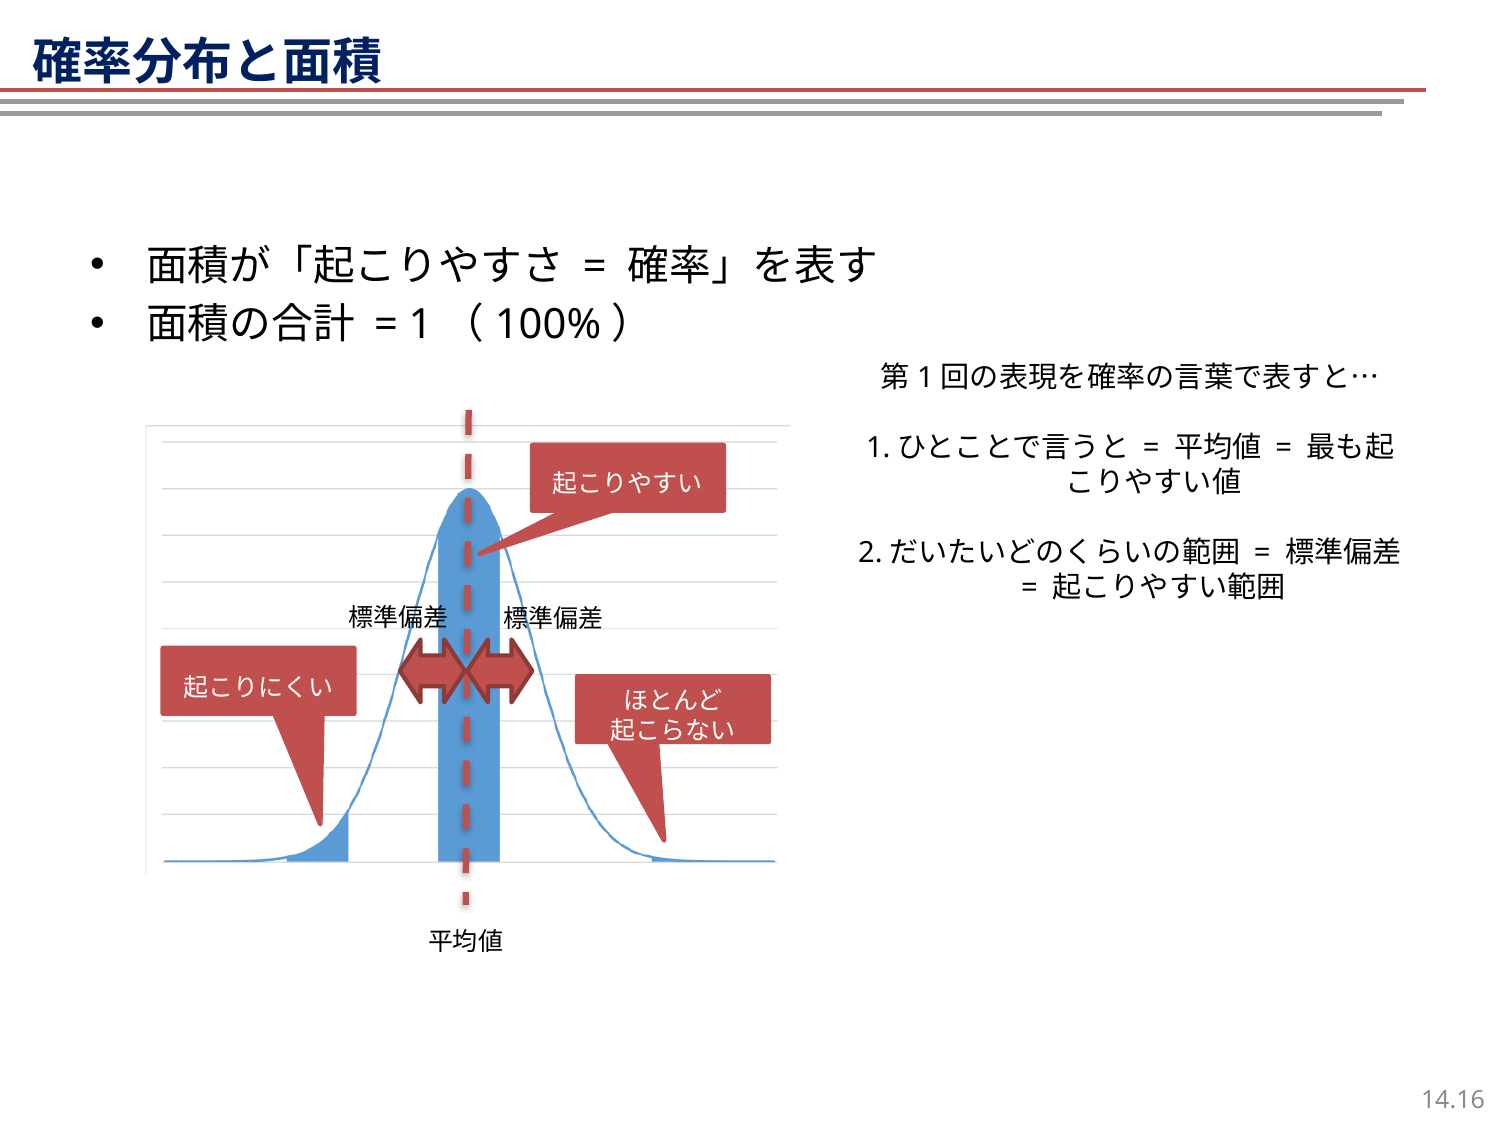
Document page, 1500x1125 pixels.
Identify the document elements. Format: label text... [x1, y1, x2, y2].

text_box 平均値 [413, 917, 518, 963]
picture [469, 425, 791, 875]
slide_number 15 [1381, 1065, 1500, 1125]
picture [145, 425, 465, 875]
text_box 第1回の表現を確率の言葉で表すと… 1.ひとことで言うと = 平均値 = 最も起こりやすい値 2.だいたいどのくらいの範囲 = 標準偏差 = 起こりやすい範囲 [841, 350, 1420, 611]
text_box 確率分布と面積 [17, 21, 1459, 151]
list 面積が「起こりやすさ = 確率」を表す 面積の合計 = 1（100%） [75, 172, 1425, 916]
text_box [465, 409, 469, 906]
